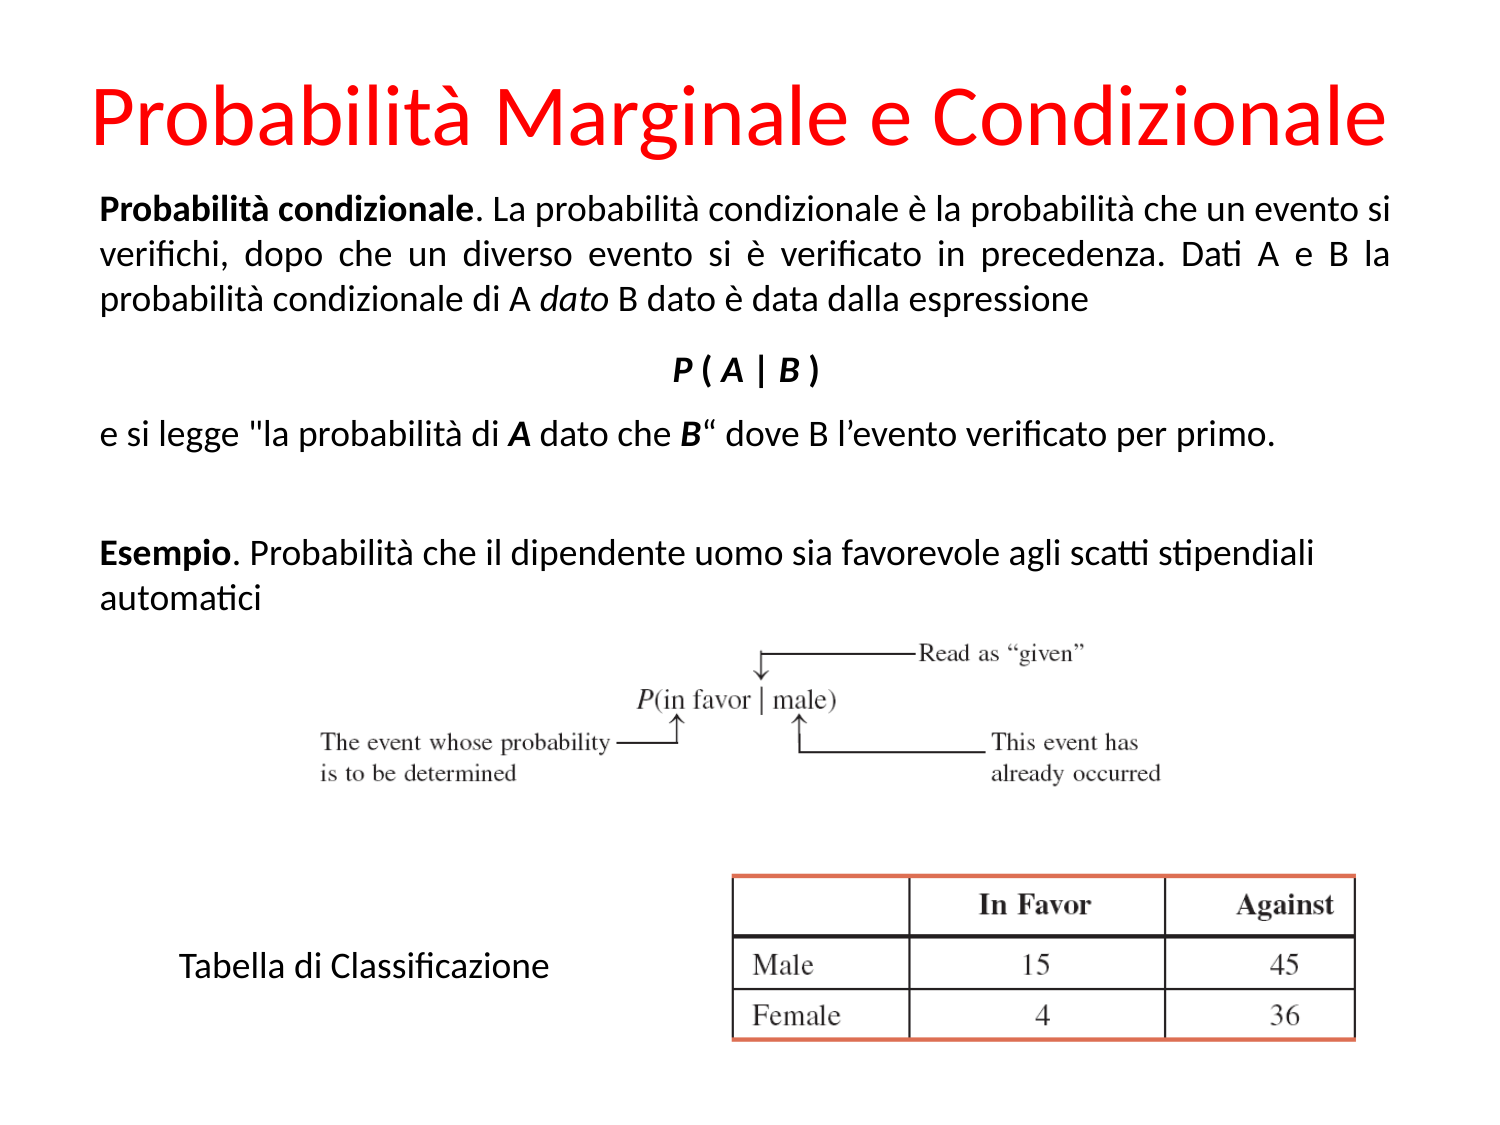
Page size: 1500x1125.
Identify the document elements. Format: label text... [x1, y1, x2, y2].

text_box Esempio. Probabilità che il dipendente uomo sia favorevole agli scatti stipendiali automatici [84, 520, 1407, 626]
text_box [84, 176, 1408, 465]
picture [306, 626, 1184, 805]
picture [723, 865, 1367, 1055]
title Probabilità Marginale e Condizionale [75, 45, 1425, 177]
text_box Tabella di Classificazione [164, 933, 590, 994]
